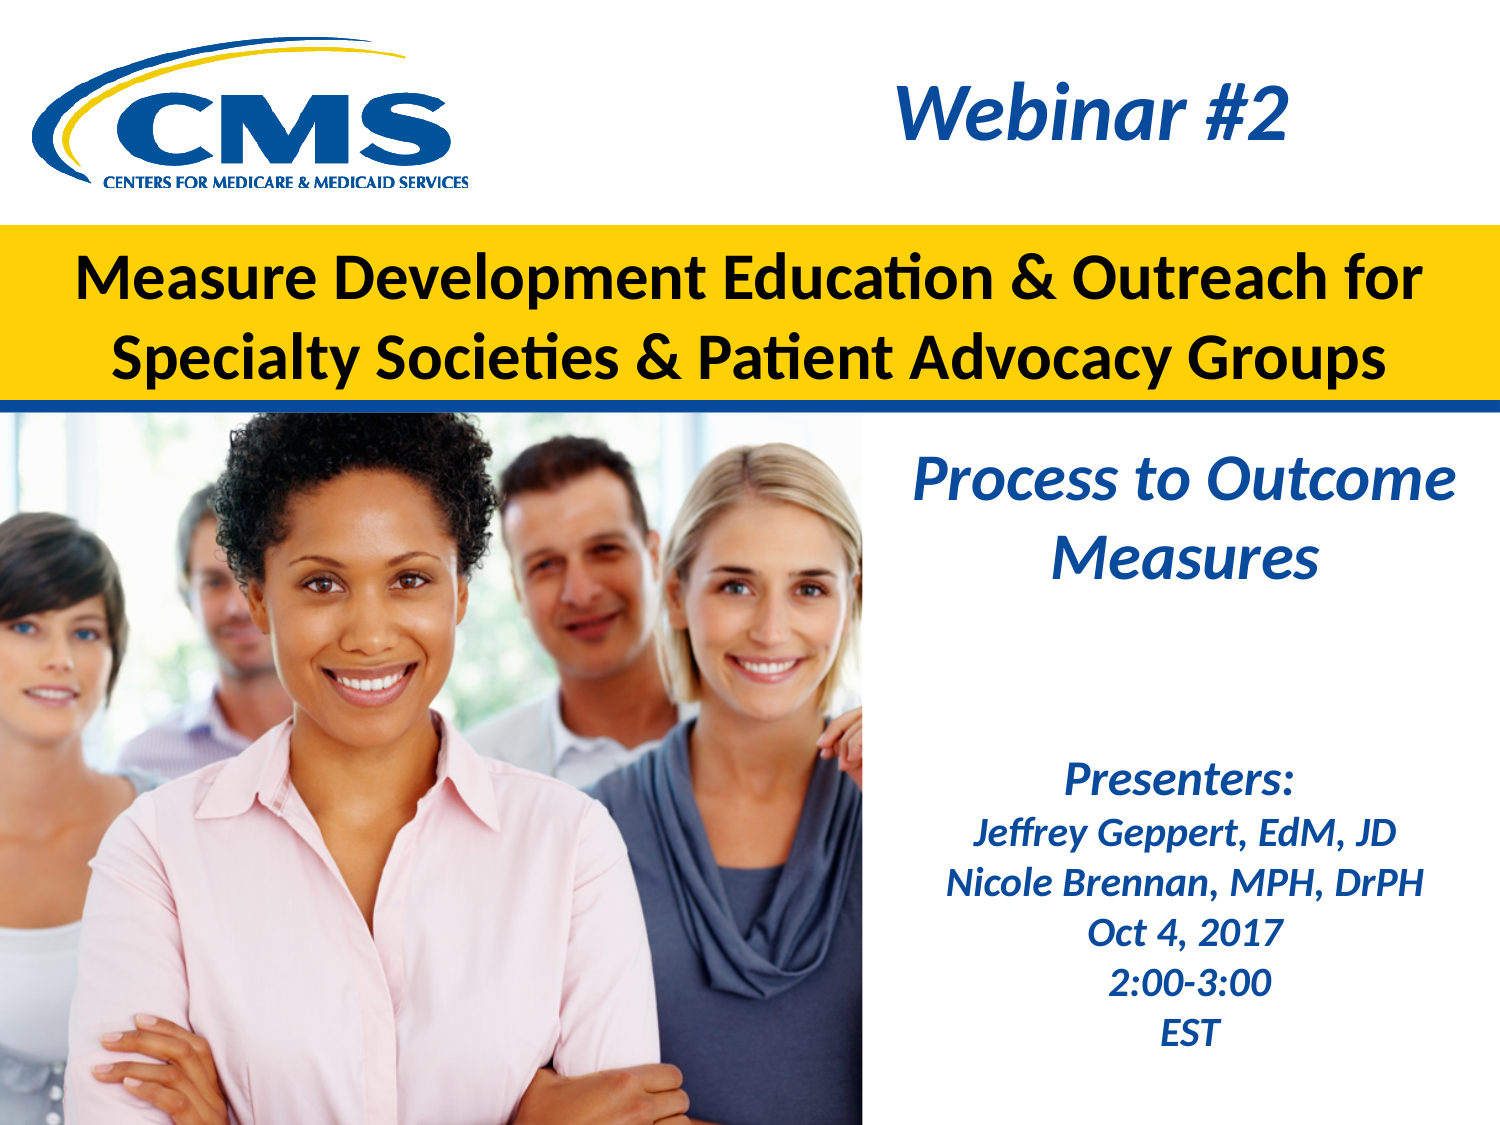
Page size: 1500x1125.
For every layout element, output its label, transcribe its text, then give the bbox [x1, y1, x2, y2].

text_box Process to Outcome Measures [835, 425, 1500, 601]
title Measure Development Education & Outreach for Specialty Societies & Patient Advocacy Groups [0, 224, 1500, 400]
picture [32, 37, 468, 188]
picture [0, 413, 863, 1125]
list Presenters: Jeffrey Geppert, EdM, JD Nicole Brennan, MPH, DrPH Oct 4, 2017 2:00-3:00 EST [875, 737, 1496, 1051]
text_box Webinar #2 [877, 49, 1305, 165]
